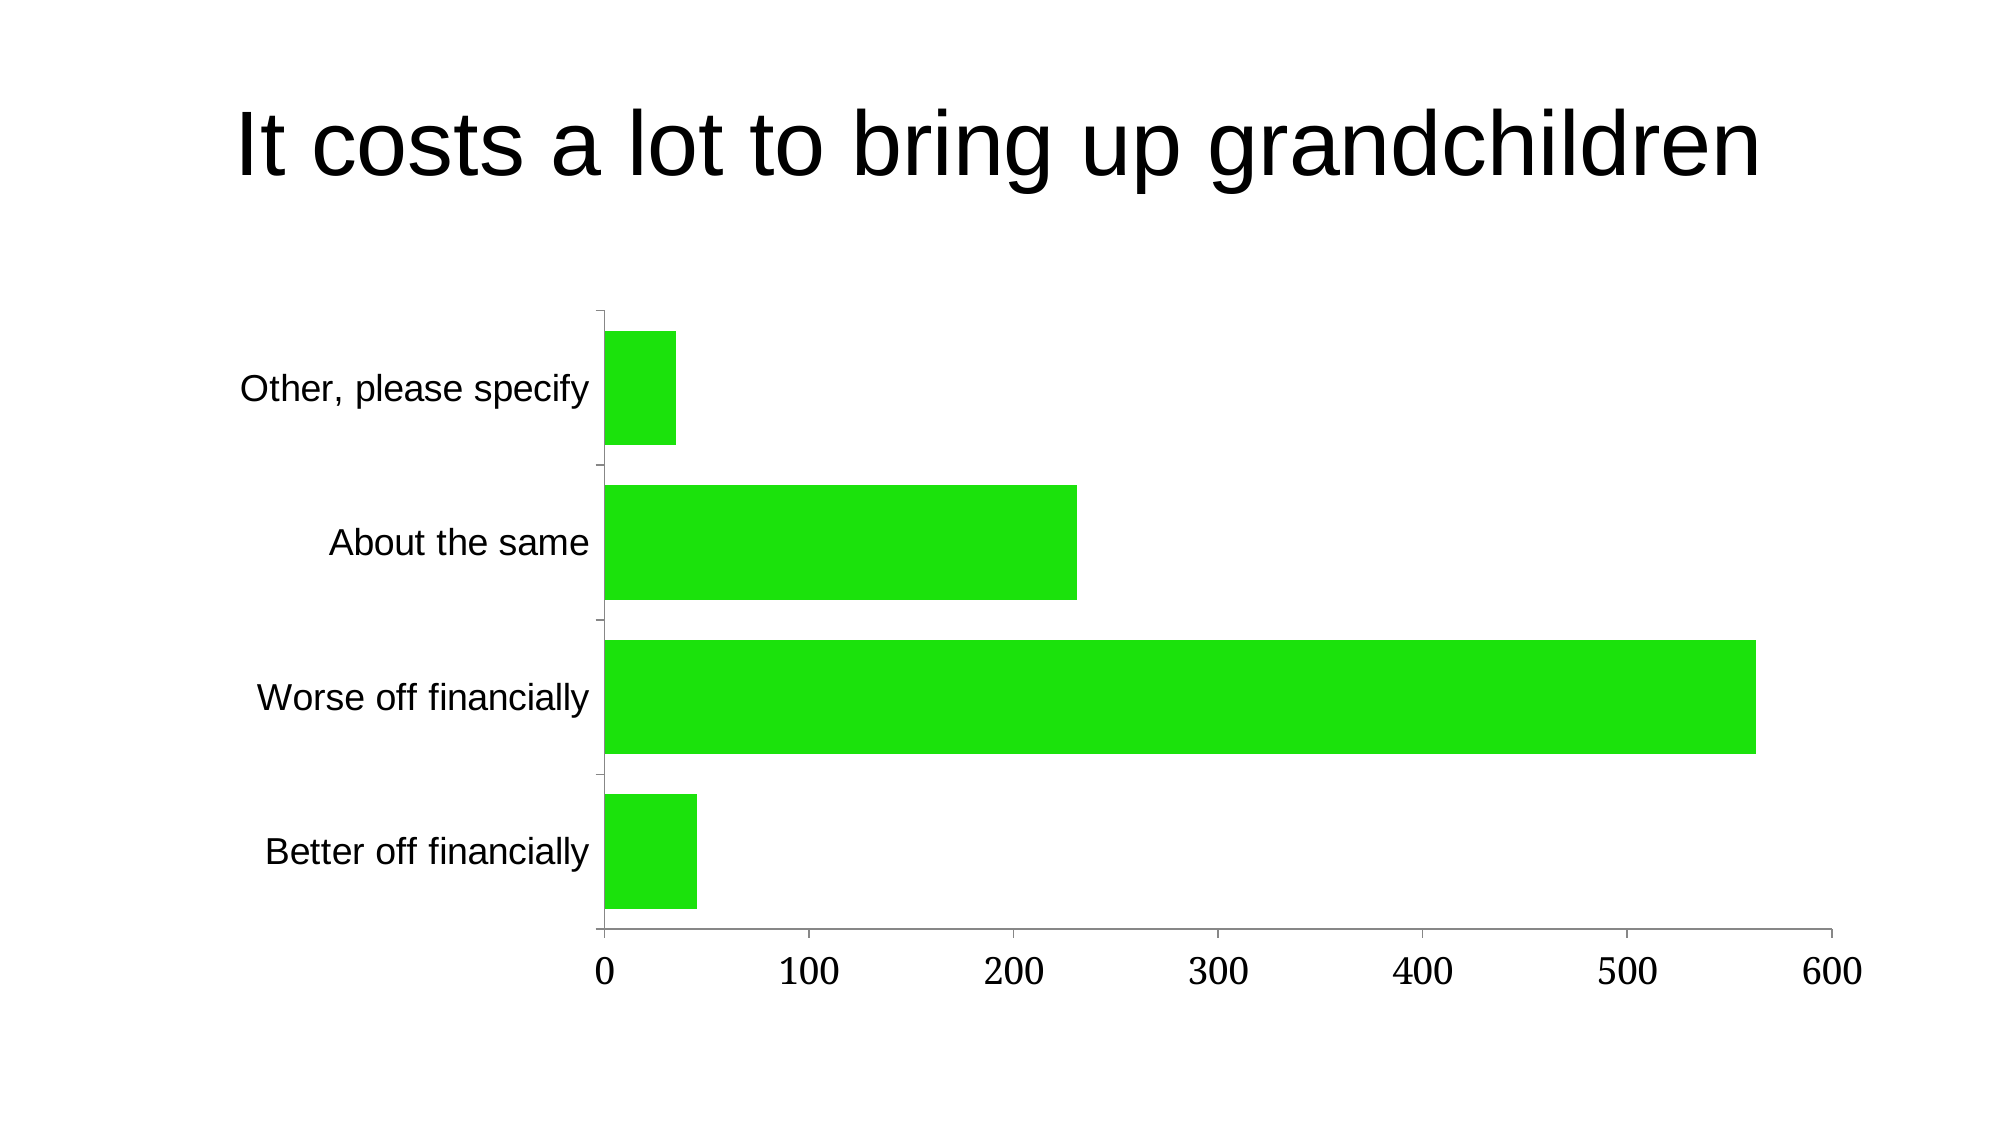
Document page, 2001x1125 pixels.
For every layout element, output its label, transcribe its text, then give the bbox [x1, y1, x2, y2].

title It costs a lot to bring up grandchildren [99, 45, 1900, 233]
chart [99, 262, 1901, 1006]
